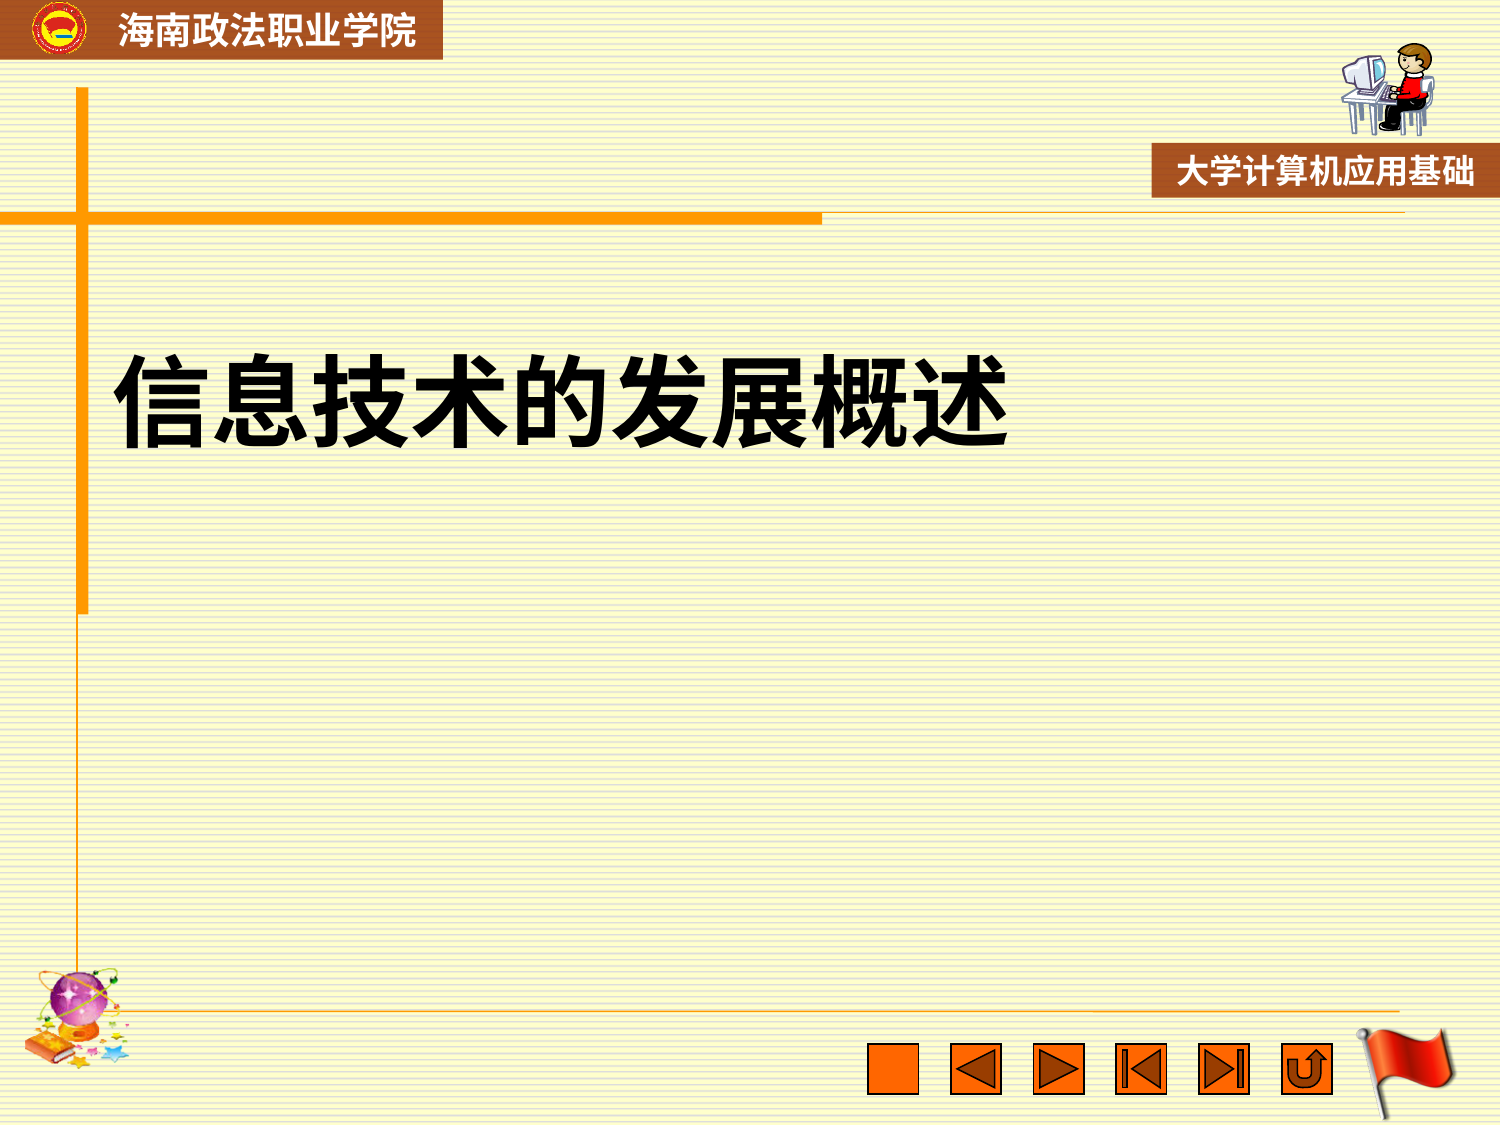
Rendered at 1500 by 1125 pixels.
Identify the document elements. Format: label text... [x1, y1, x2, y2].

title 信息技术的发展概述 [53, 243, 1069, 467]
picture [0, 0, 1500, 1125]
